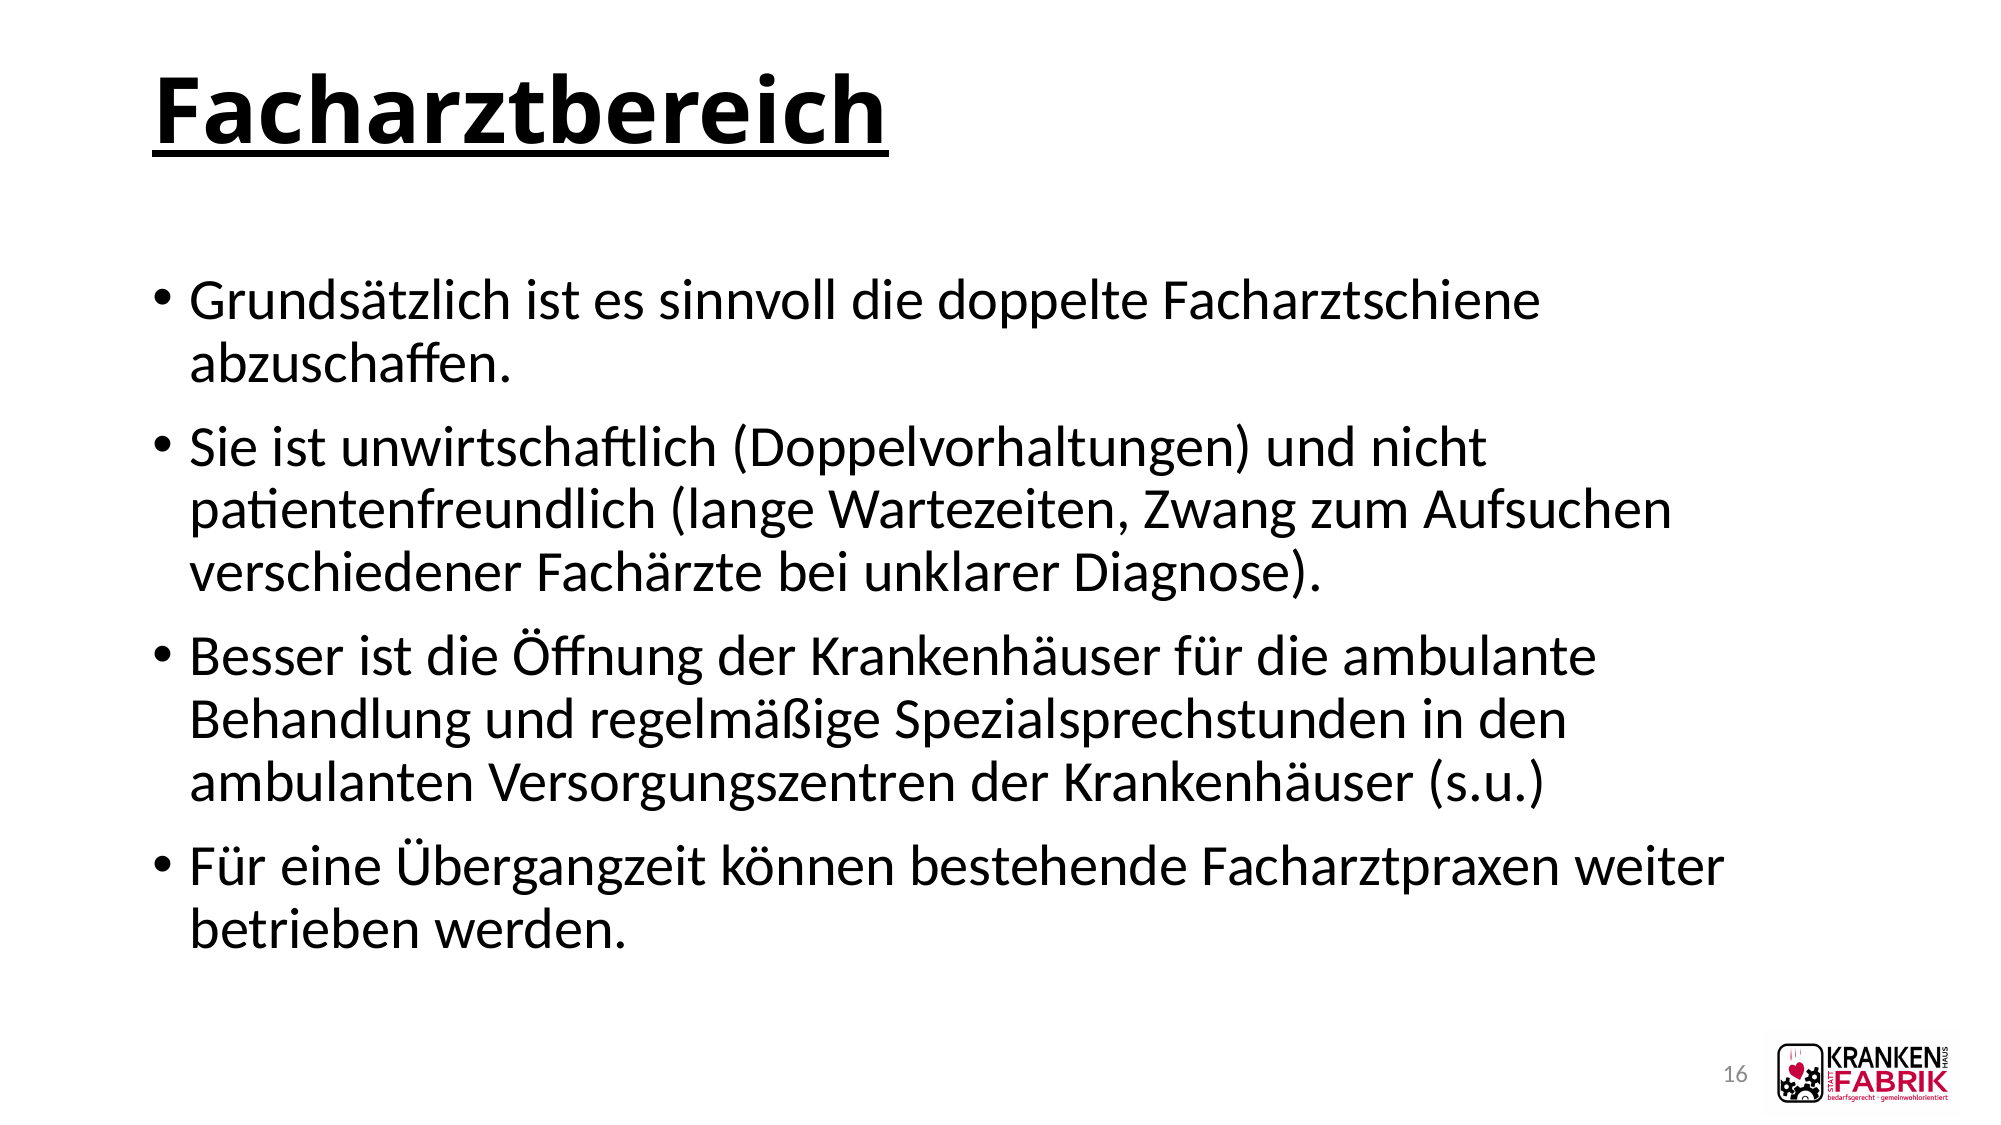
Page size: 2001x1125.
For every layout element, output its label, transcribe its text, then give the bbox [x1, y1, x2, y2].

picture [1763, 1029, 1962, 1117]
slide_number 16 [1389, 1042, 1763, 1103]
list Grundsätzlich ist es sinnvoll die doppelte Facharztschiene abzuschaffen. Sie ist unwirtschaftlich (Doppelvorhaltungen) und nicht patientenfreundlich (lange Wartezeiten, Zwang zum Aufsuchen verschiedener Fachärzte bei unklarer Diagnose). Besser ist die Öffnung der Krankenhäuser für die ambulante Behandlung und regelmäßige Spezialsprechstunden in den ambulanten Versorgungszentren der Krankenhäuser (s.u.) Für eine Übergangzeit können bestehende Facharztpraxen weiter betrieben werden. [137, 261, 1863, 976]
title Facharztbereich [137, 59, 1863, 261]
